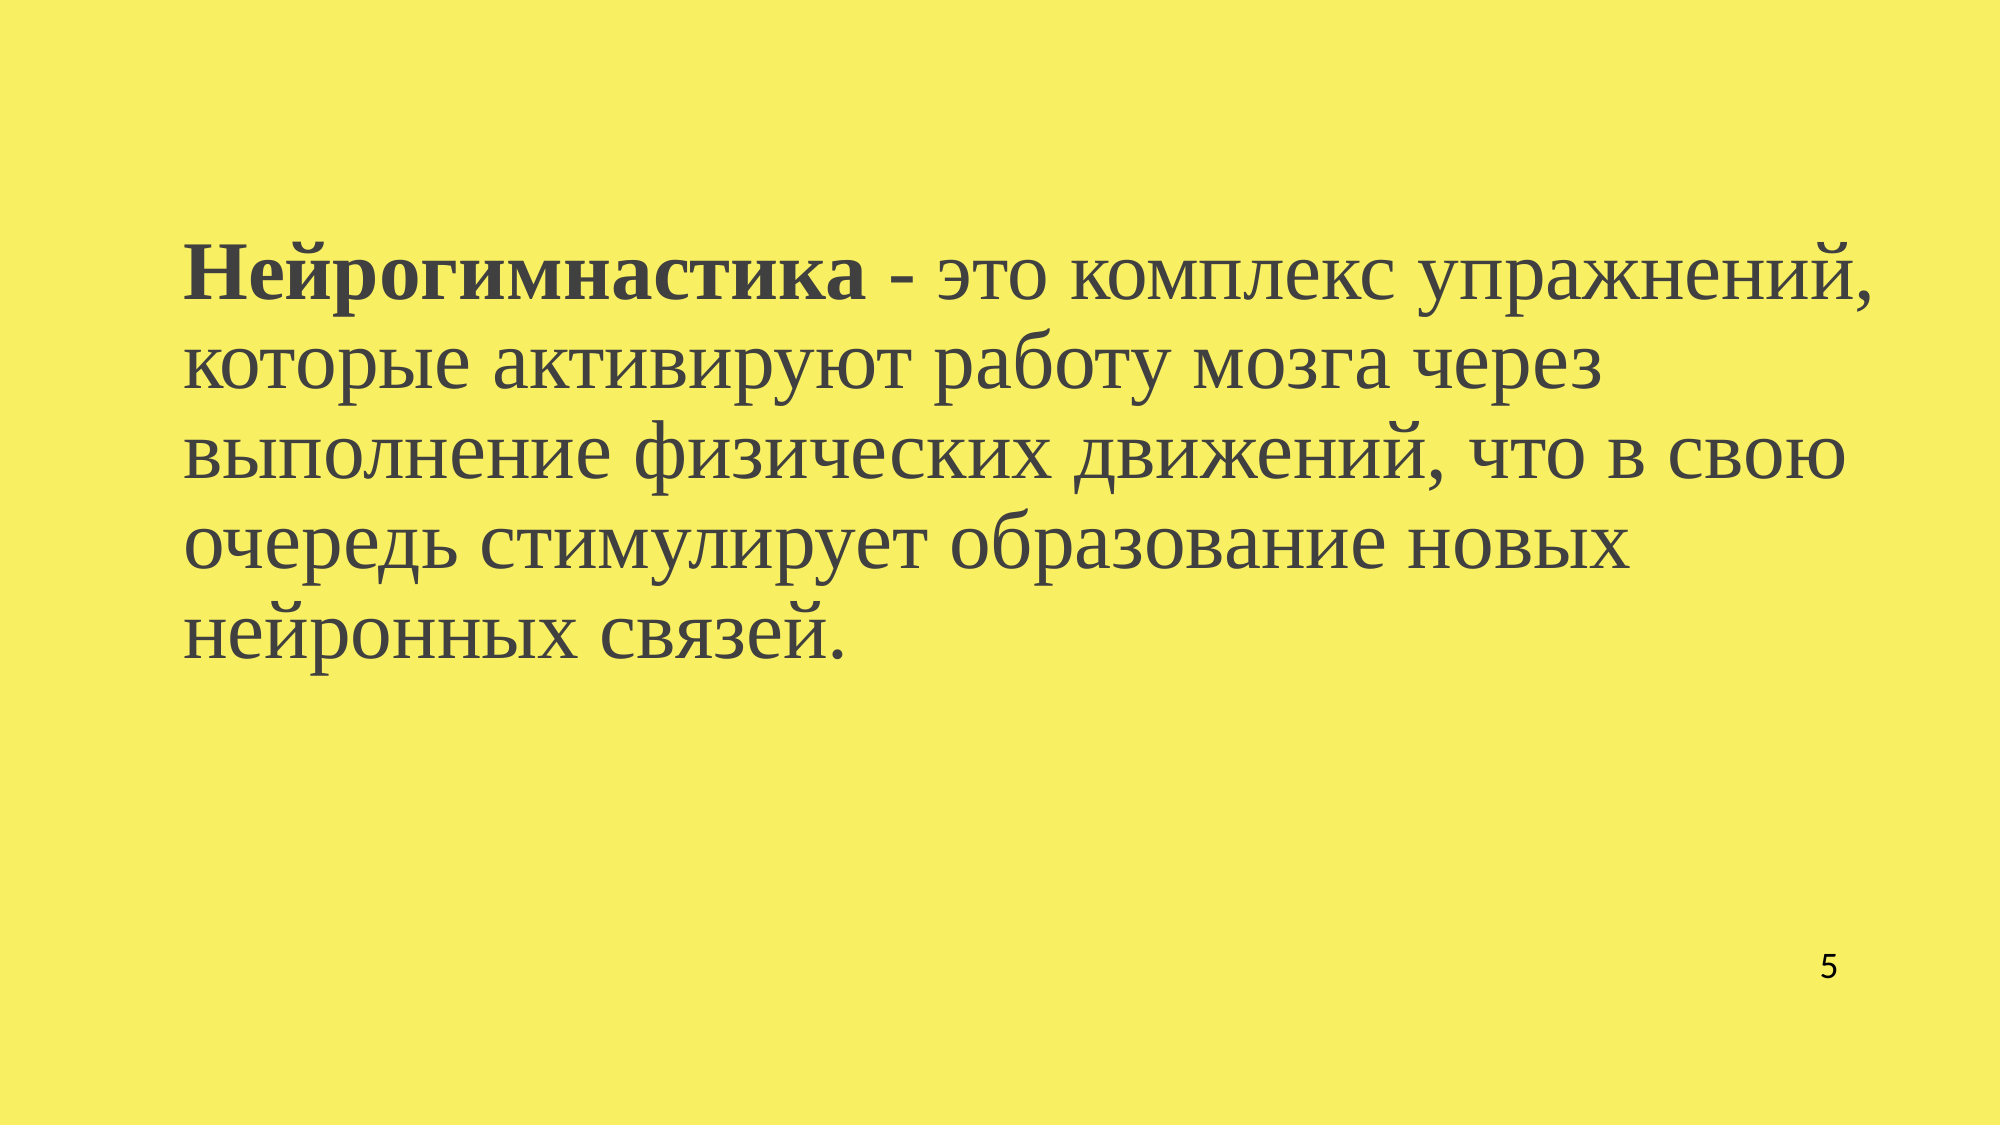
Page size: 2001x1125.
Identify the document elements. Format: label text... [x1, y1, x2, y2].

list Нейрогимнастика - это комплекс упражнений, которые активируют работу мозга через выполнение физических движений, что в свою очередь стимулирует образование новых нейронных связей. [168, 219, 1908, 934]
text_box 5 [1762, 933, 1896, 994]
